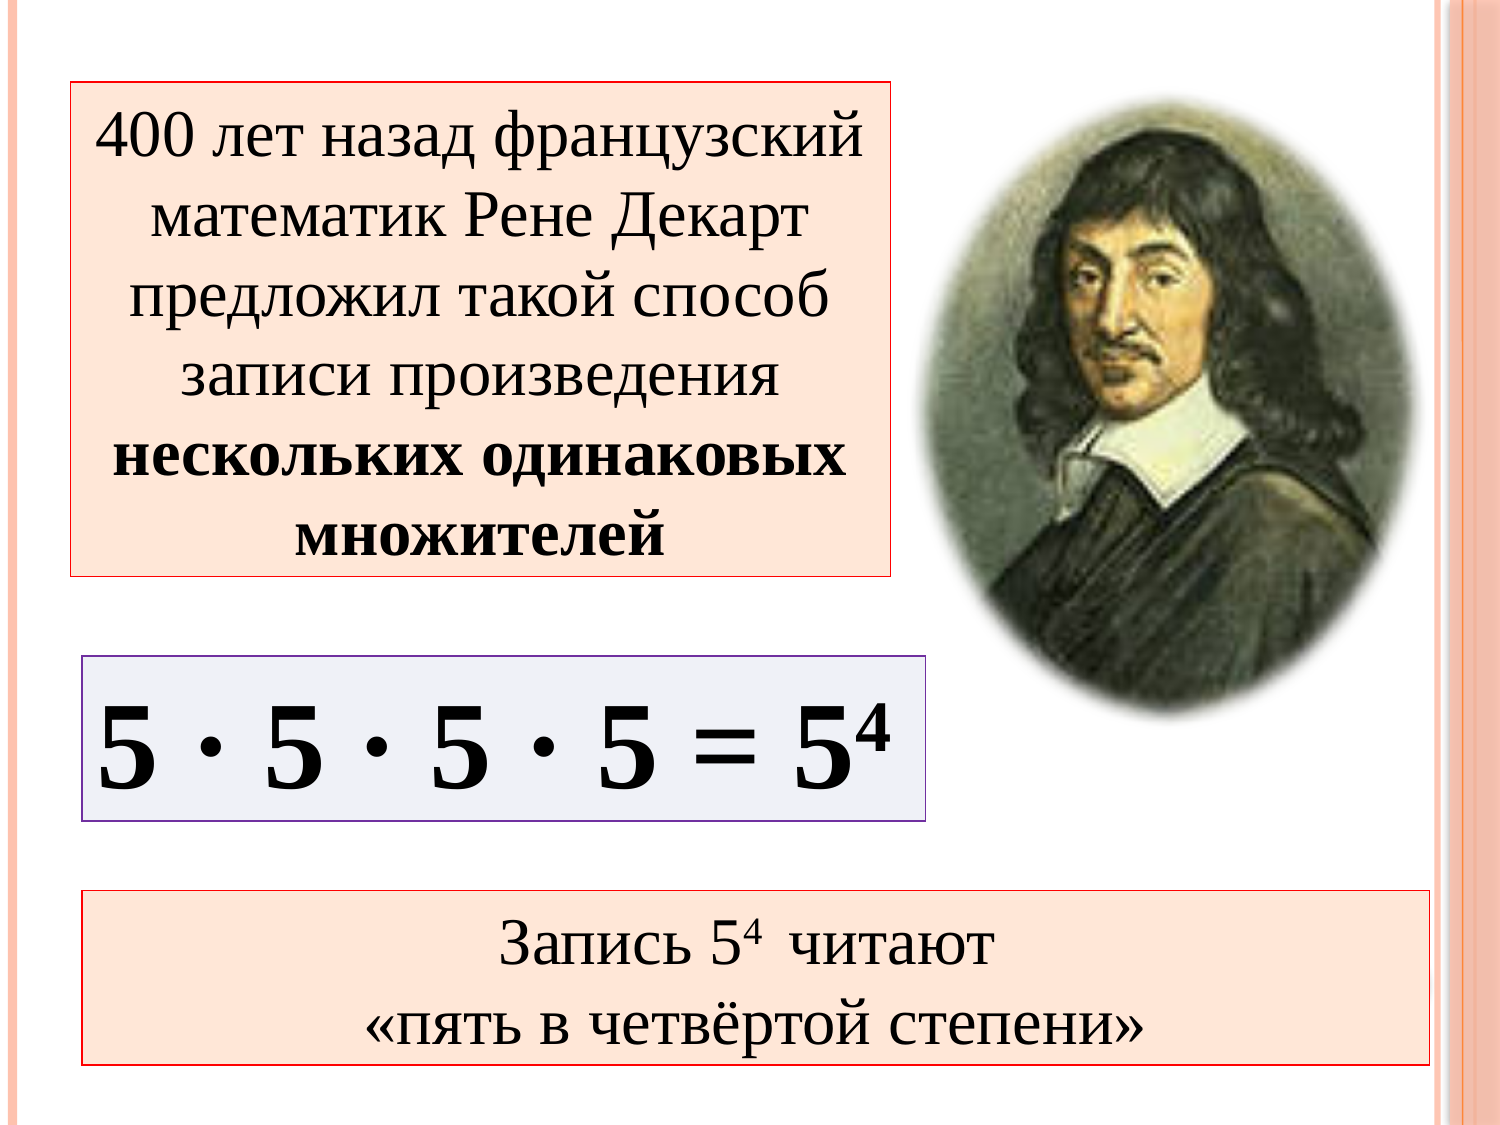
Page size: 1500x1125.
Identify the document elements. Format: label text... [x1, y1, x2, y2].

text_box 5 · 5 · 5 · 5 = 54 [81, 656, 926, 821]
text_box 400 лет назад французский математик Рене Декарт предложил такой способ записи произведения нескольких одинаковых множителей [70, 81, 891, 577]
text_box Запись 54 читают «пять в четвёртой степени» [81, 890, 1430, 1066]
picture [906, 85, 1431, 731]
